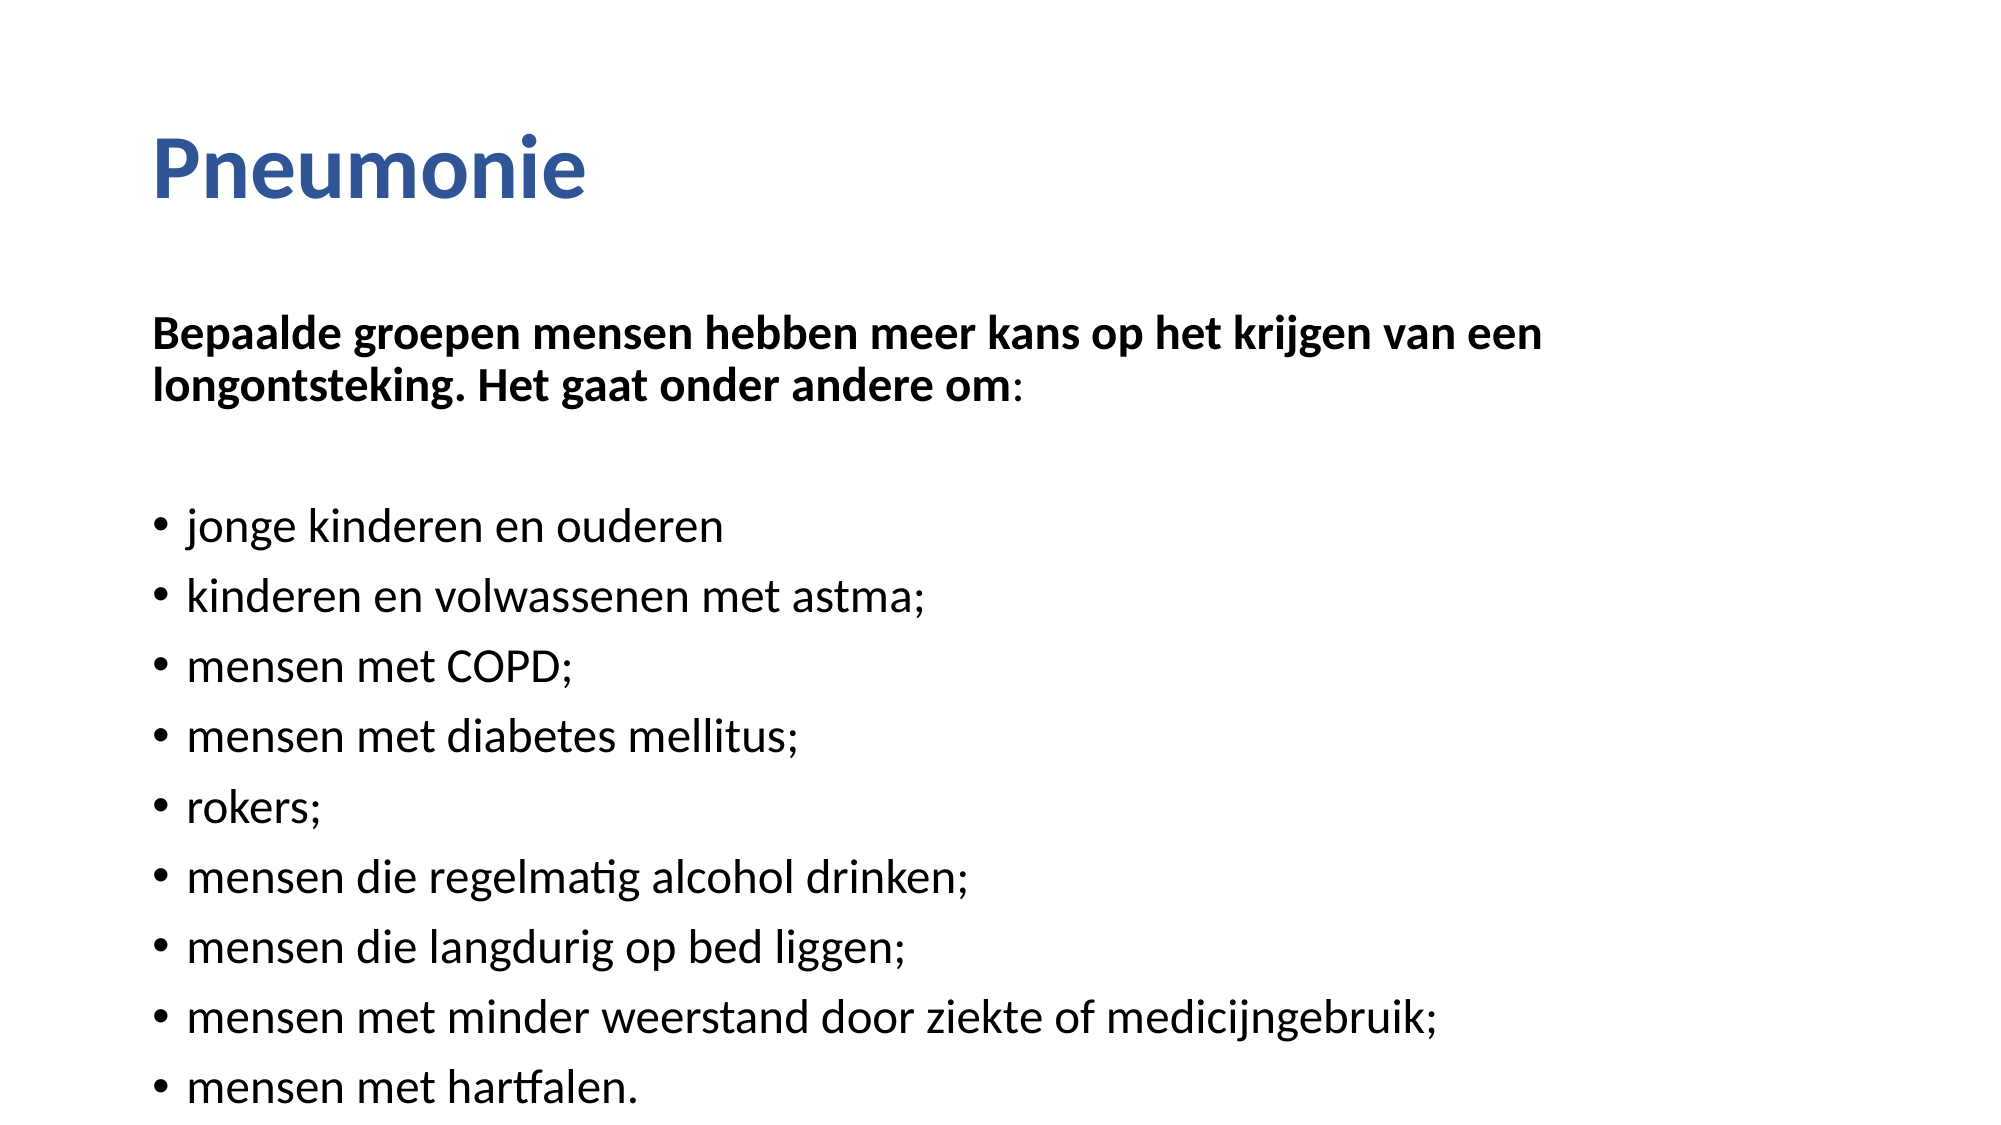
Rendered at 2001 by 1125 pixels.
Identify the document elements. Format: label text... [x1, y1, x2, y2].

list Bepaalde groepen mensen hebben meer kans op het krijgen van een longontsteking. Het gaat onder andere om: jonge kinderen en ouderen kinderen en volwassenen met astma; mensen met COPD; mensen met diabetes mellitus; rokers; mensen die regelmatig alcohol drinken; mensen die langdurig op bed liggen; mensen met minder weerstand door ziekte of medicijngebruik; mensen met hartfalen. [137, 299, 1863, 1125]
title Pneumonie [137, 59, 1863, 278]
